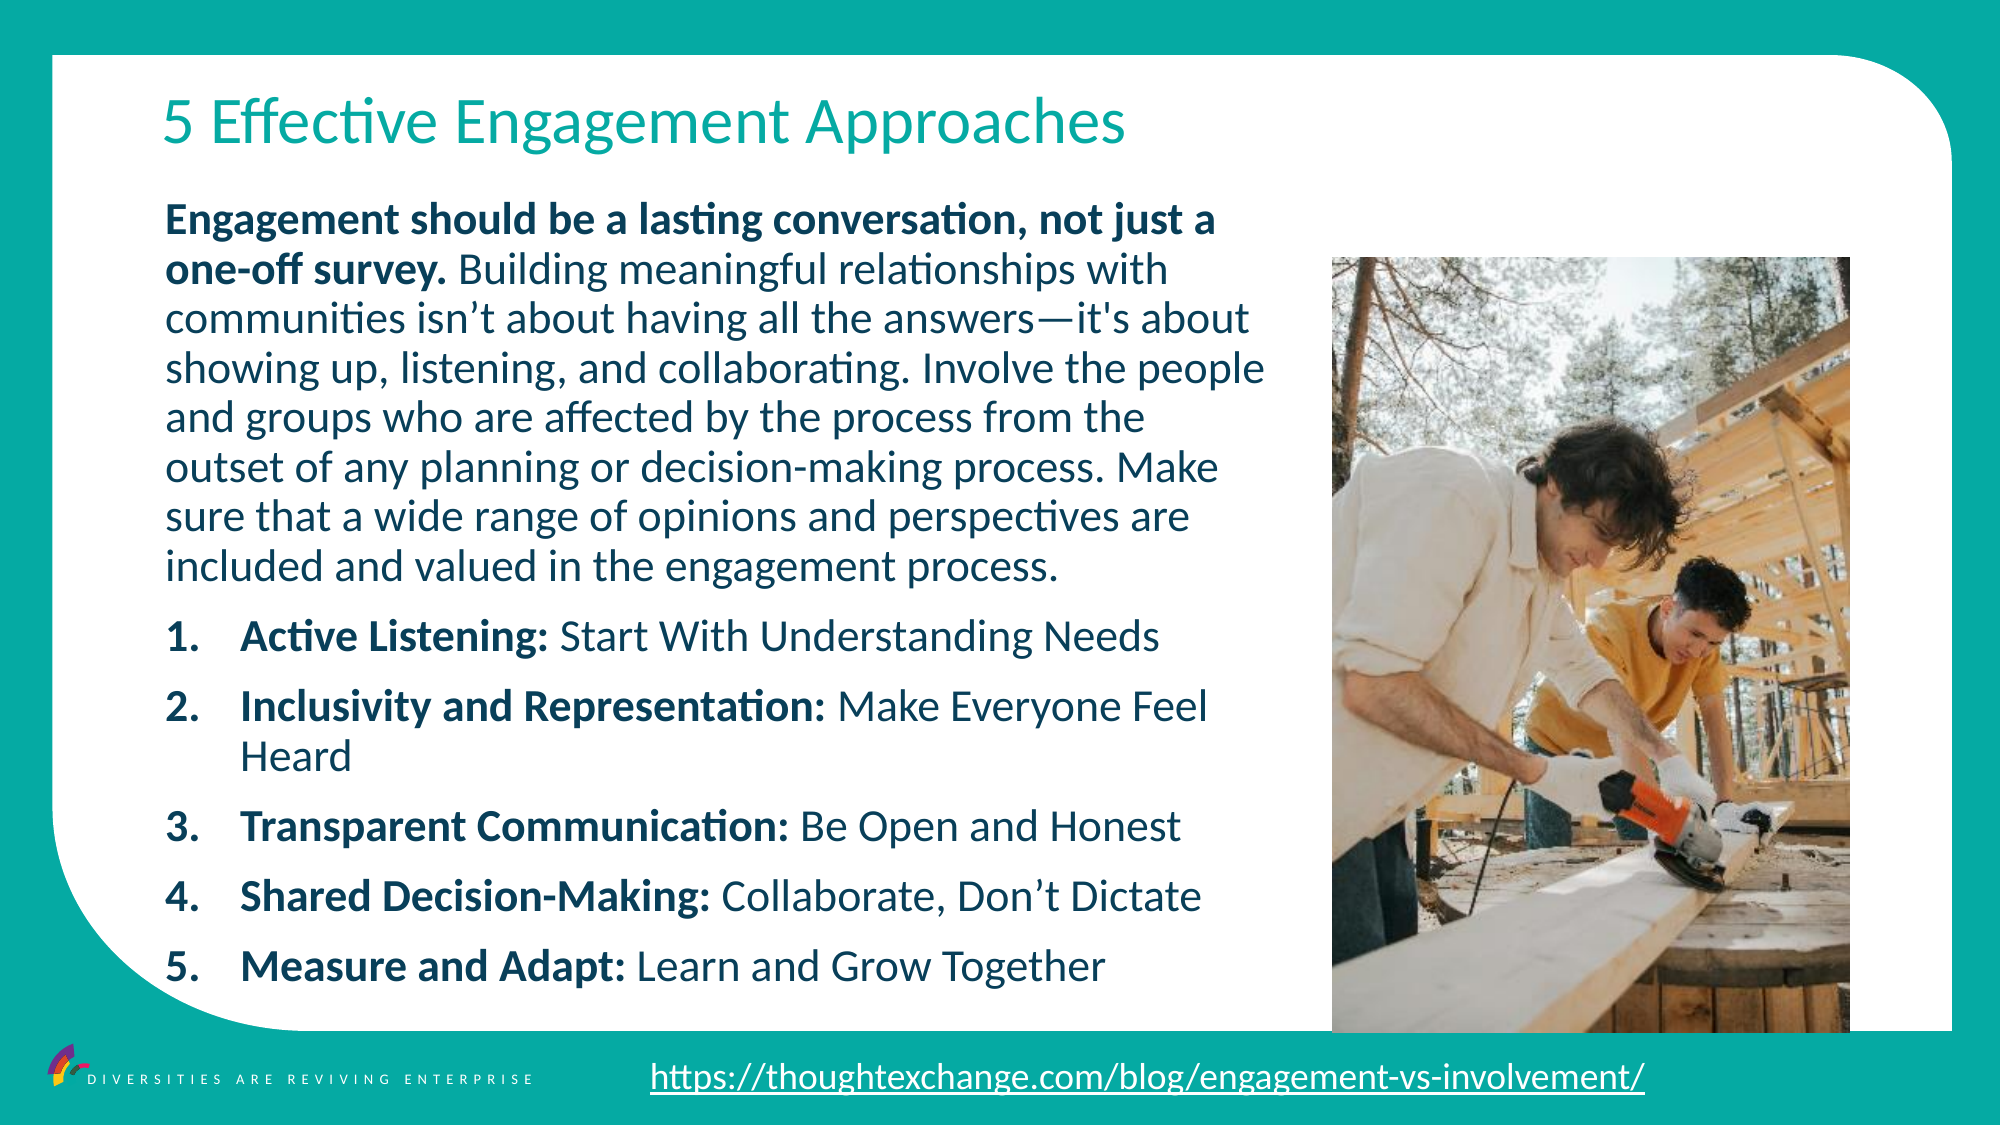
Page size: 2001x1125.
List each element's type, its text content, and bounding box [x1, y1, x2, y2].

list Engagement should be a lasting conversation, not just a one-off survey. Building meaningful relationships with communities isn’t about having all the answers—it's about showing up, listening, and collaborating. Involve the people and groups who are affected by the process from the outset of any planning or decision-making process. Make sure that a wide range of opinions and perspectives are included and valued in the engagement process. Active Listening: Start With Understanding Needs Inclusivity and Representation: Make Everyone Feel Heard Transparent Communication: Be Open and Honest Shared Decision-Making: Collaborate, Don’t Dictate Measure and Adapt: Learn and Grow Together [150, 211, 1288, 820]
picture [1332, 257, 1850, 1033]
list 5 Effective Engagement Approaches [146, 78, 1996, 211]
text_box https://thoughtexchange.com/blog/engagement-vs-involvement/ [634, 1044, 1921, 1105]
